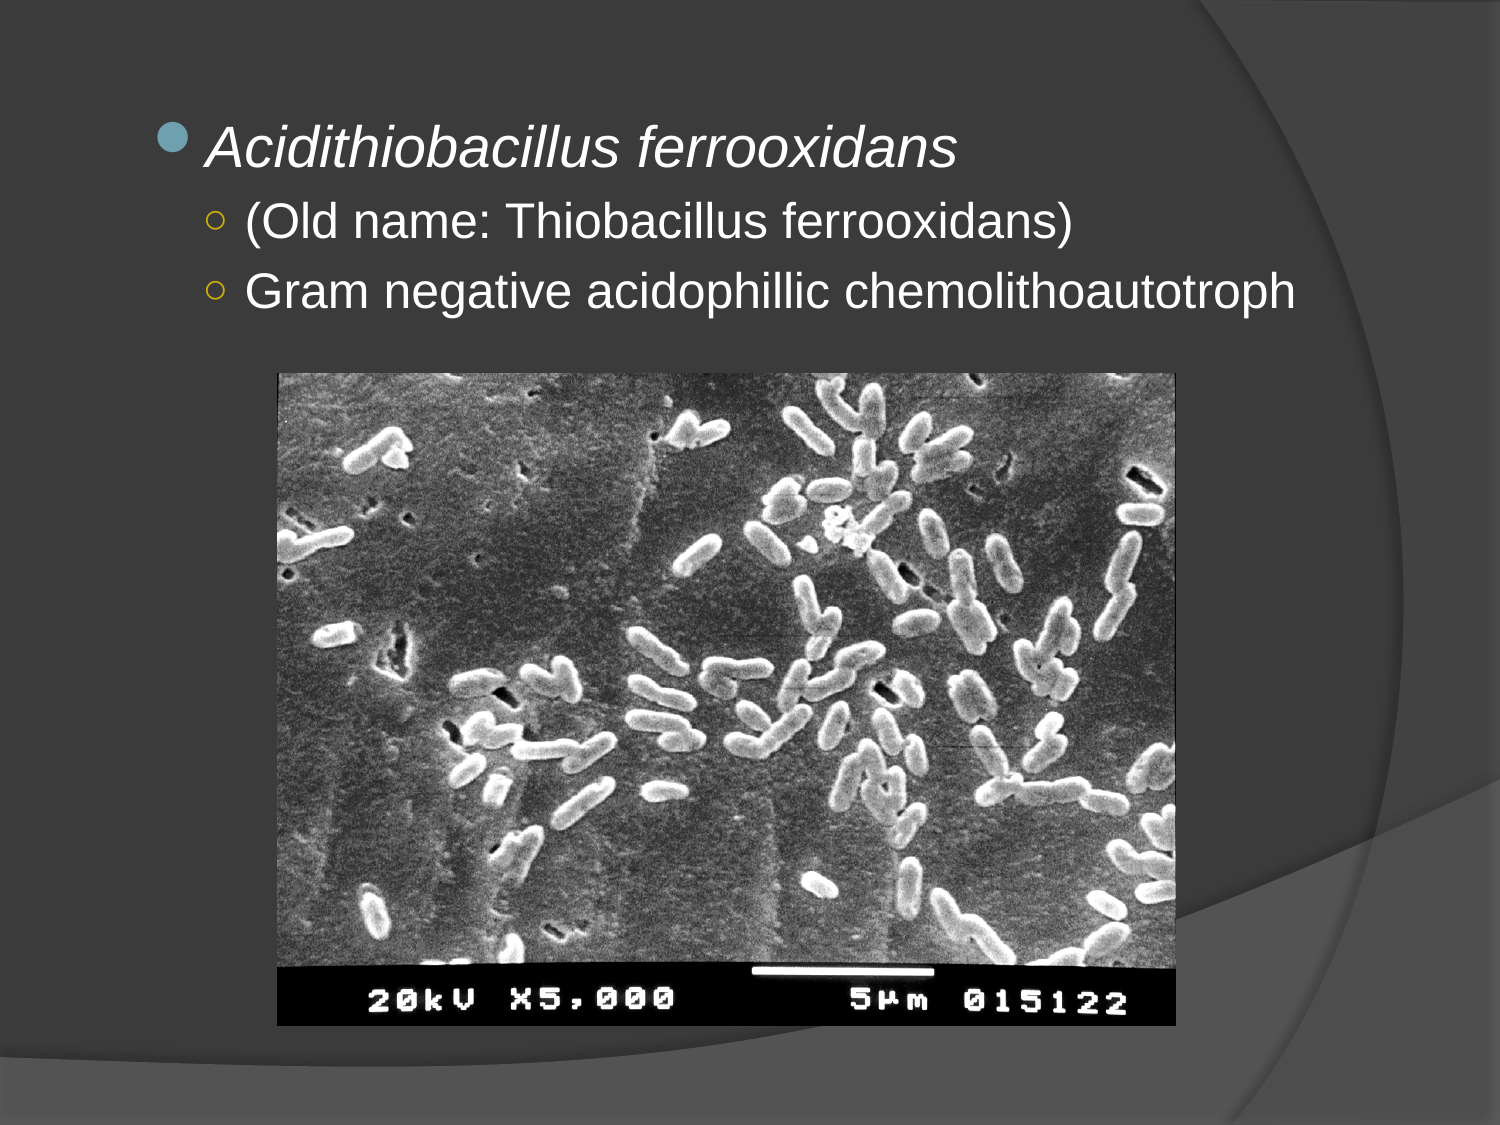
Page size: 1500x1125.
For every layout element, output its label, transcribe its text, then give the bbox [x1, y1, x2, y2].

picture [277, 373, 1176, 1026]
list Acidithiobacillus ferrooxidans (Old name: Thiobacillus ferrooxidans) Gram negative acidophillic chemolithoautotroph [64, 101, 1412, 1035]
